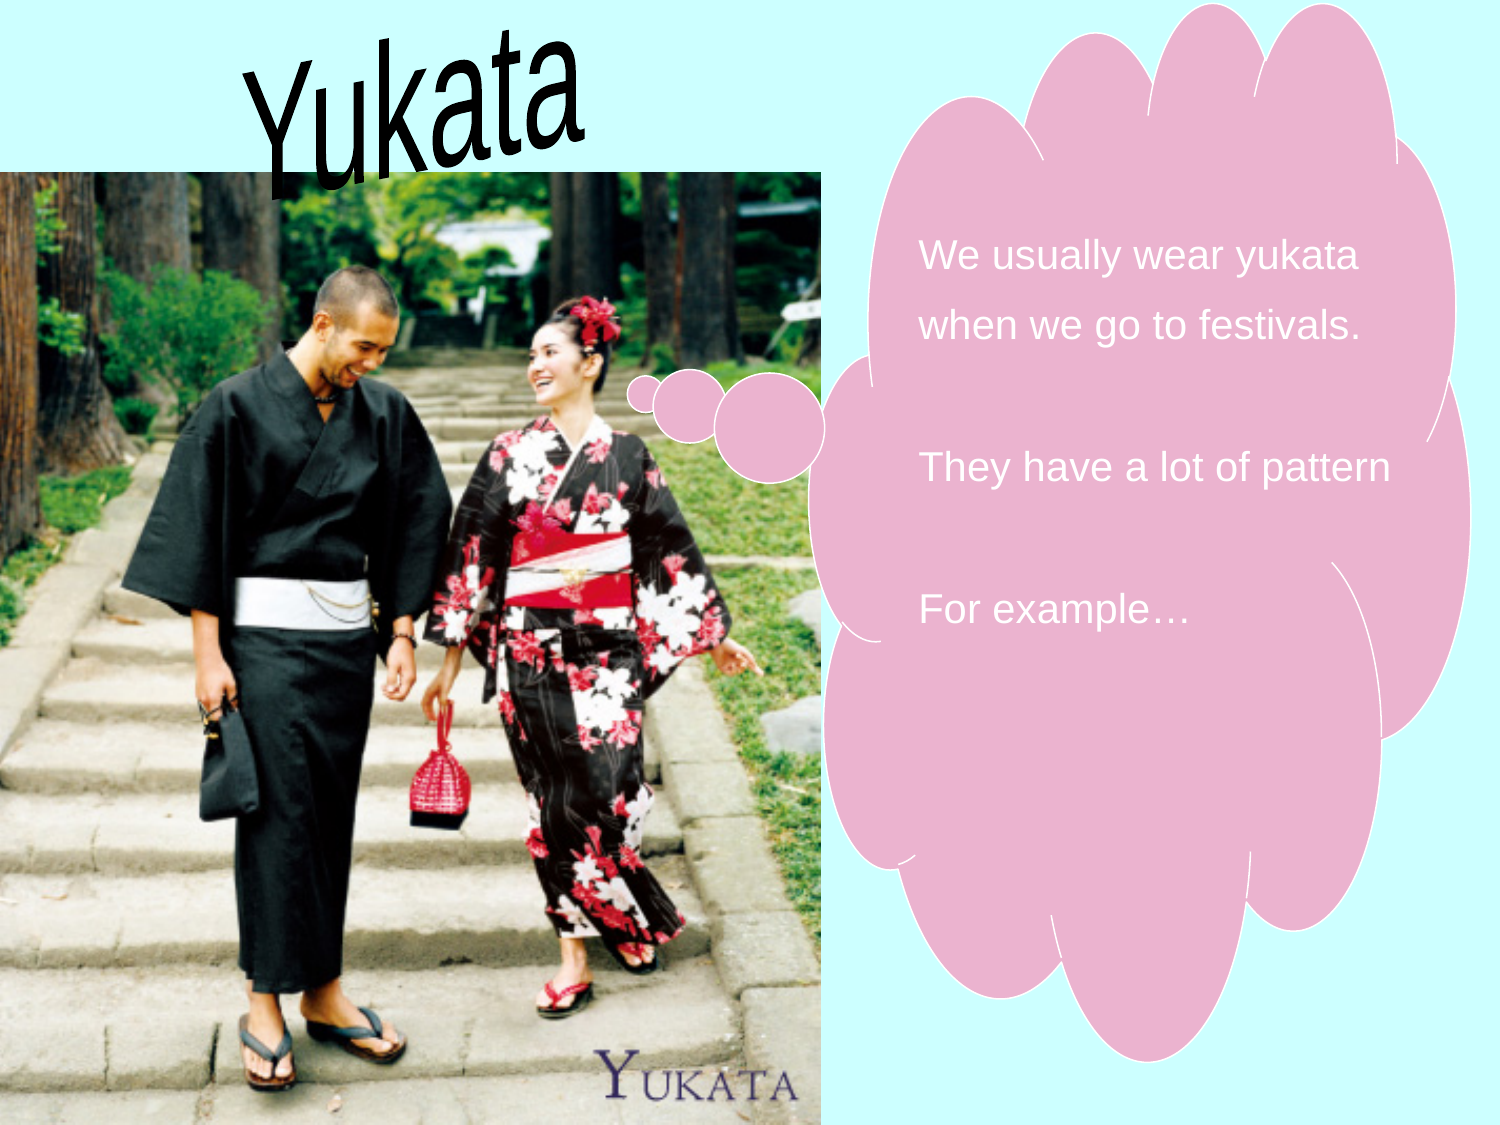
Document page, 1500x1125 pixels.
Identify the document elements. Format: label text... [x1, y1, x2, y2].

text_box We usually wear yukata when we go to festivals. They have a lot of pattern For example… [903, 220, 1447, 640]
picture [0, 172, 822, 1125]
text_box [826, 3, 1471, 1063]
